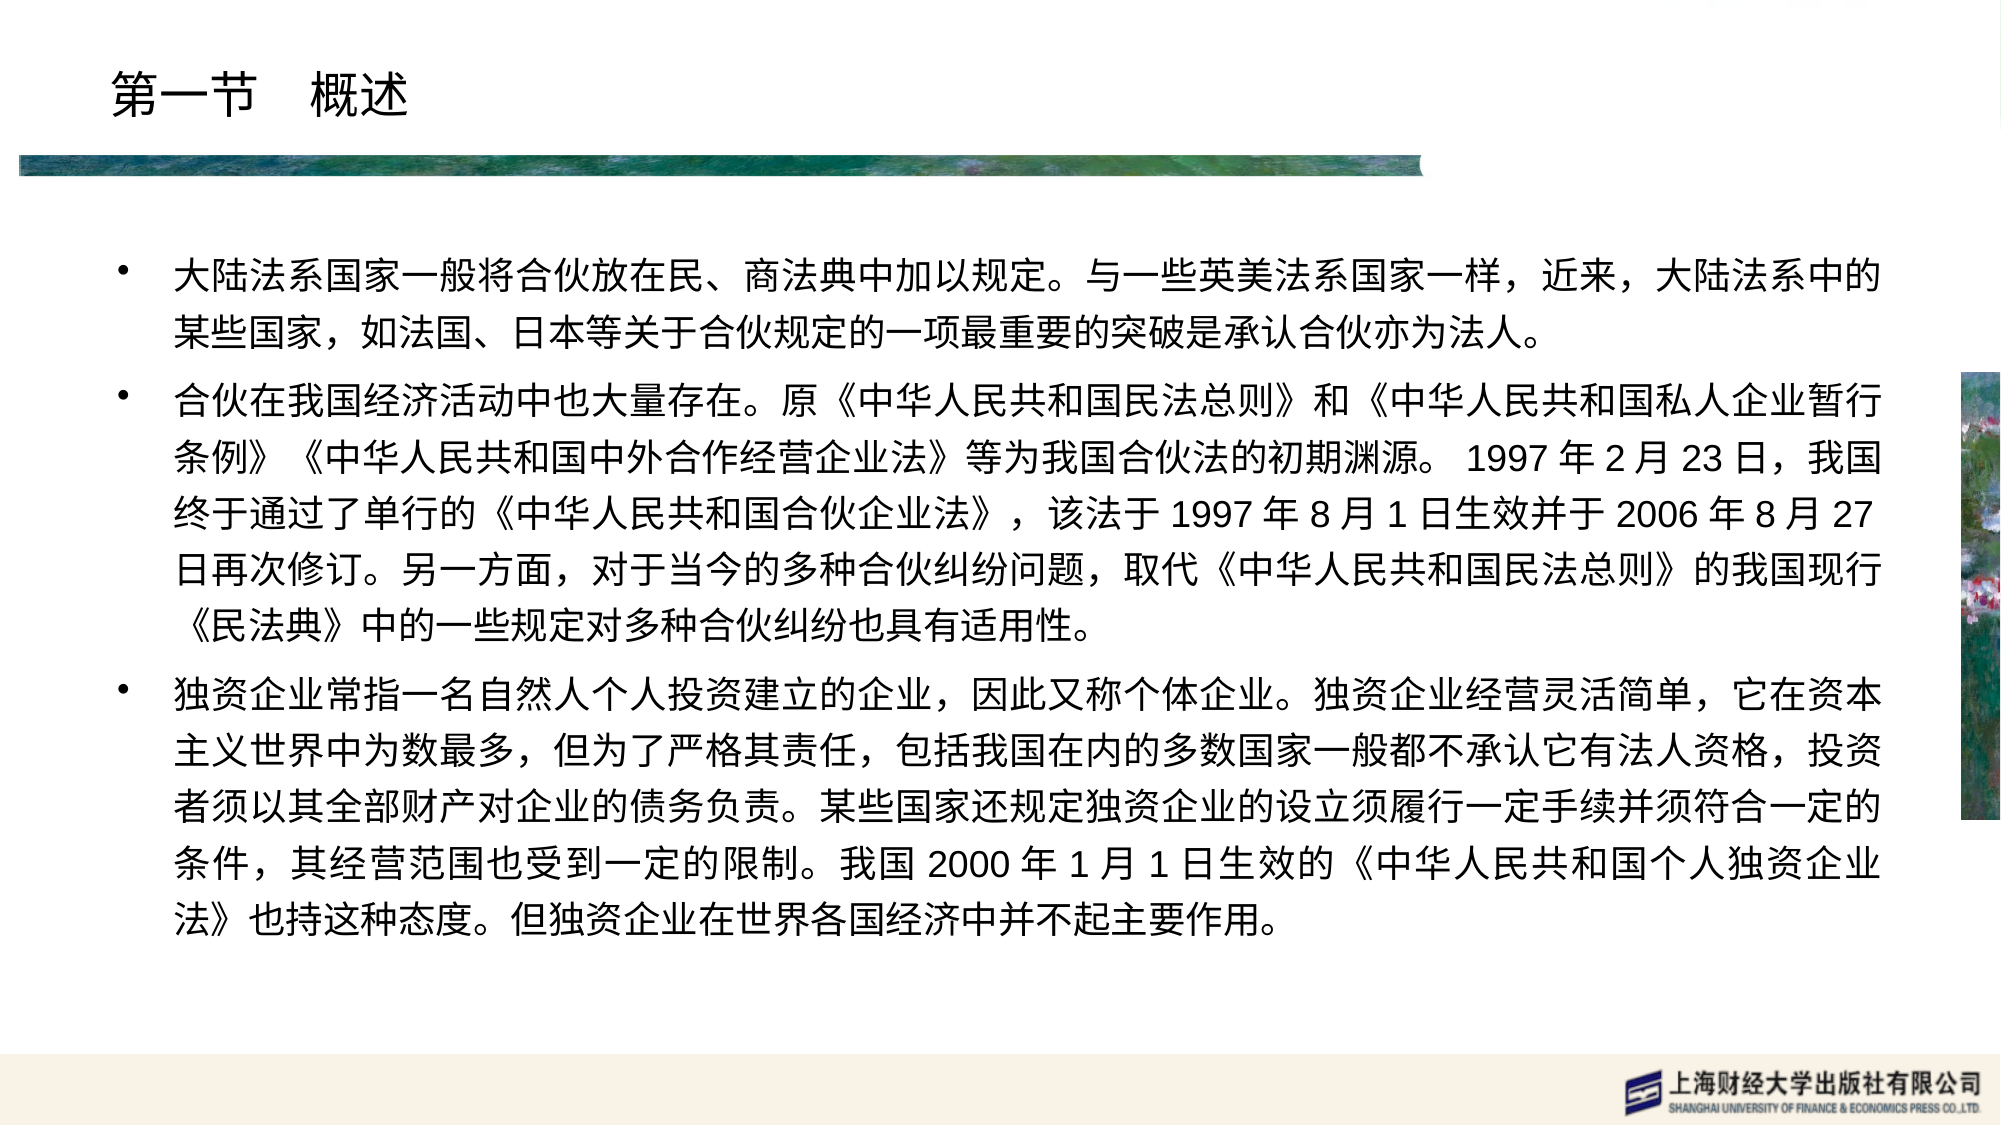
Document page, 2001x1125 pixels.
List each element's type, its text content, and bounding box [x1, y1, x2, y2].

title 第一节 概述 [94, 42, 1451, 146]
picture [0, 0, 2001, 1125]
list 大陆法系国家一般将合伙放在民、商法典中加以规定。与一些英美法系国家一样，近来，大陆法系中的某些国家，如法国、日本等关于合伙规定的一项最重要的突破是承认合伙亦为法人。 合伙在我国经济活动中也大量存在。原《中华人民共和国民法总则》和《中华人民共和国私人企业暂行条例》《中华人民共和国中外合作经营企业法》等为我国合伙法的初期渊源。1997年2月23日，我国终于通过了单行的《中华人民共和国合伙企业法》，该法于1997年8月1日生效并于2006年8月27日再次修订。另一方面，对于当今的多种合伙纠纷问题，取代《中华人民共和国民法总则》的我国现行《民法典》中的一些规定对多种合伙纠纷也具有适用性。 独资企业常指一名自然人个人投资建立的企业，因此又称个体企业。独资企业经营灵活简单，它在资本主义世界中为数最多，但为了严格其责任，包括我国在内的多数国家一般都不承认它有法人资格，投资者须以其全部财产对企业的债务负责。某些国家还规定独资企业的设立须履行一定手续并须符合一定的条件，其经营范围也受到一定的限制。我国2000年1月1日生效的《中华人民共和国个人独资企业法》也持这种态度。但独资企业在世界各国经济中并不起主要作用。 [102, 233, 1898, 1032]
